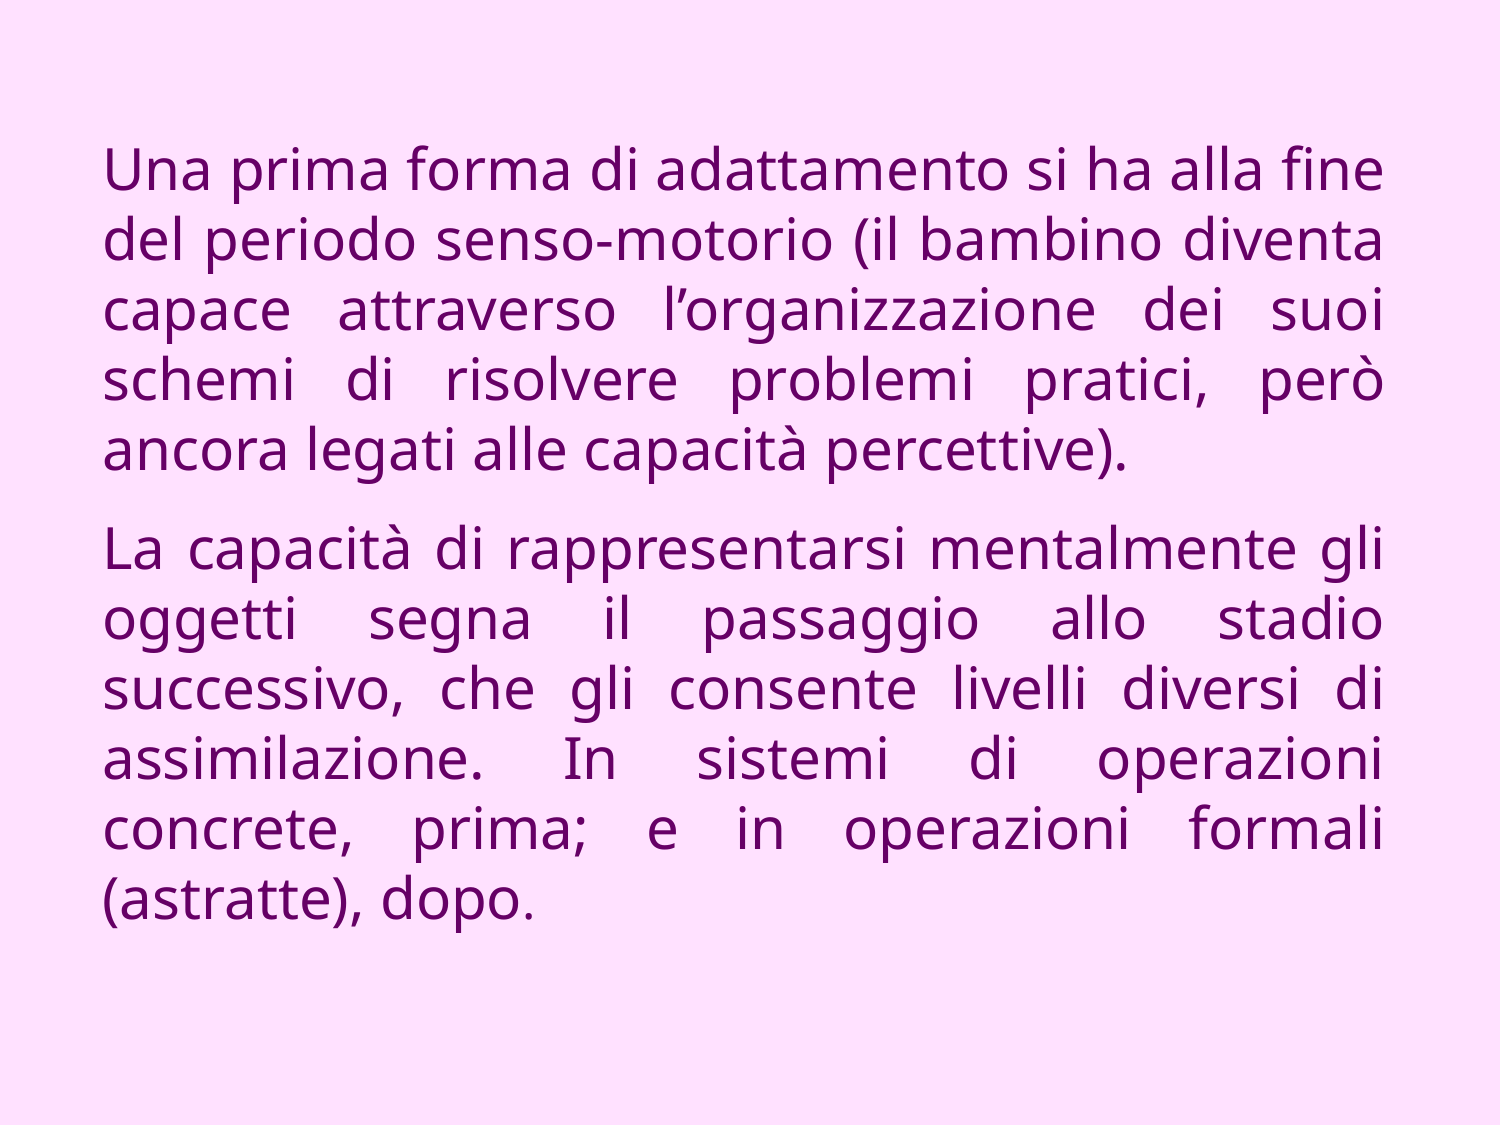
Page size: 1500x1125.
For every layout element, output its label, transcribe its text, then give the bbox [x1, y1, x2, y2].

text_box Una prima forma di adattamento si ha alla fine del periodo senso-motorio (il bambino diventa capace attraverso l’organizzazione dei suoi schemi di risolvere problemi pratici, però ancora legati alle capacità percettive). La capacità di rappresentarsi mentalmente gli oggetti segna il passaggio allo stadio successivo, che gli consente livelli diversi di assimilazione. In sistemi di operazioni concrete, prima; e in operazioni formali (astratte), dopo. [87, 125, 1400, 939]
